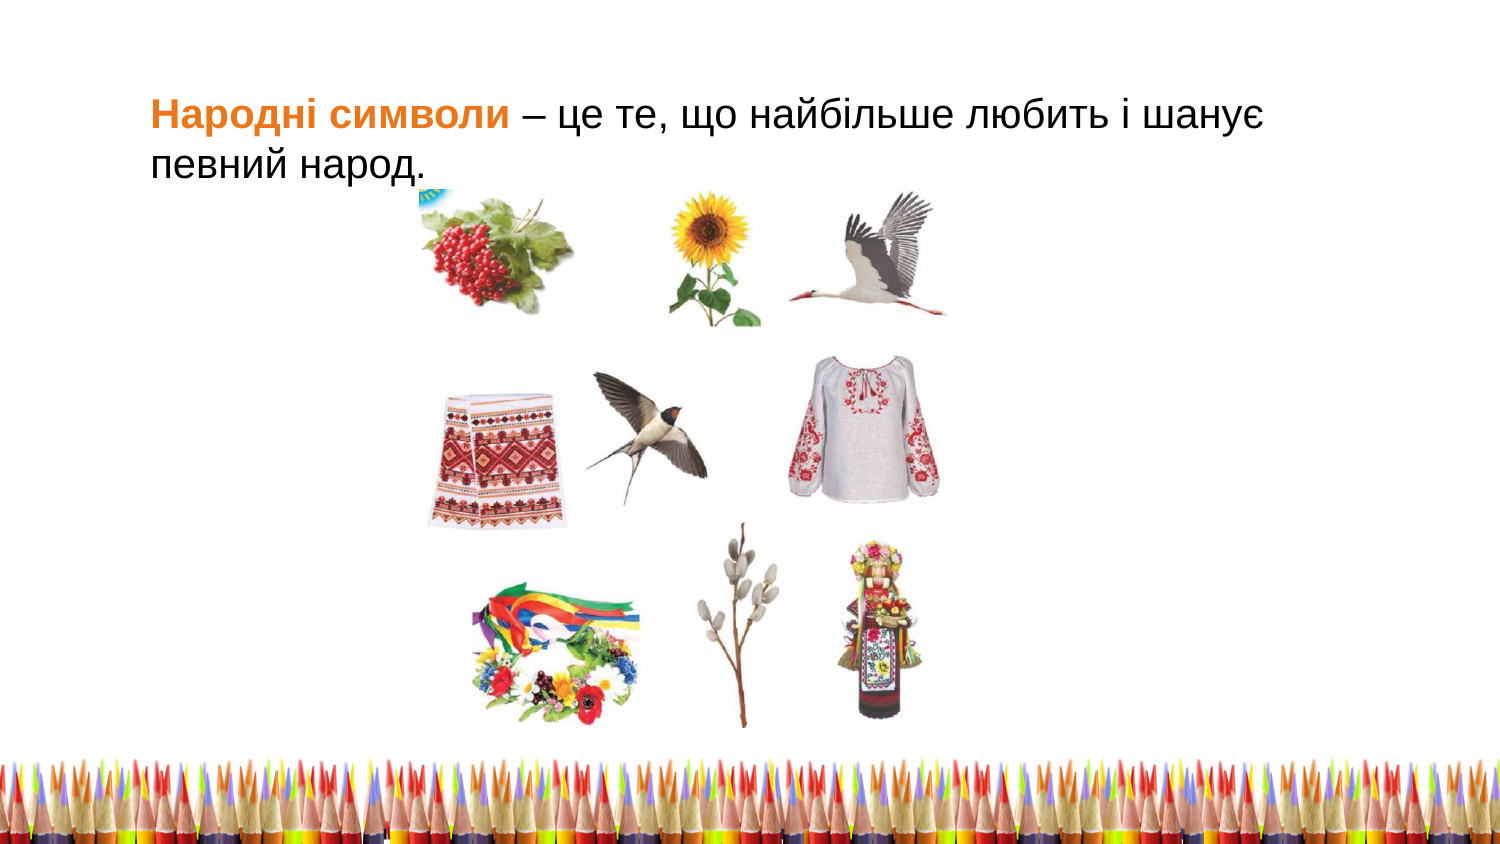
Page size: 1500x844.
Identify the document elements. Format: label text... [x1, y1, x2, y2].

picture [418, 189, 967, 728]
text_box Народні символи – це те, що найбільше любить і шанує певний народ. [135, 79, 1400, 194]
picture [0, 756, 1500, 844]
